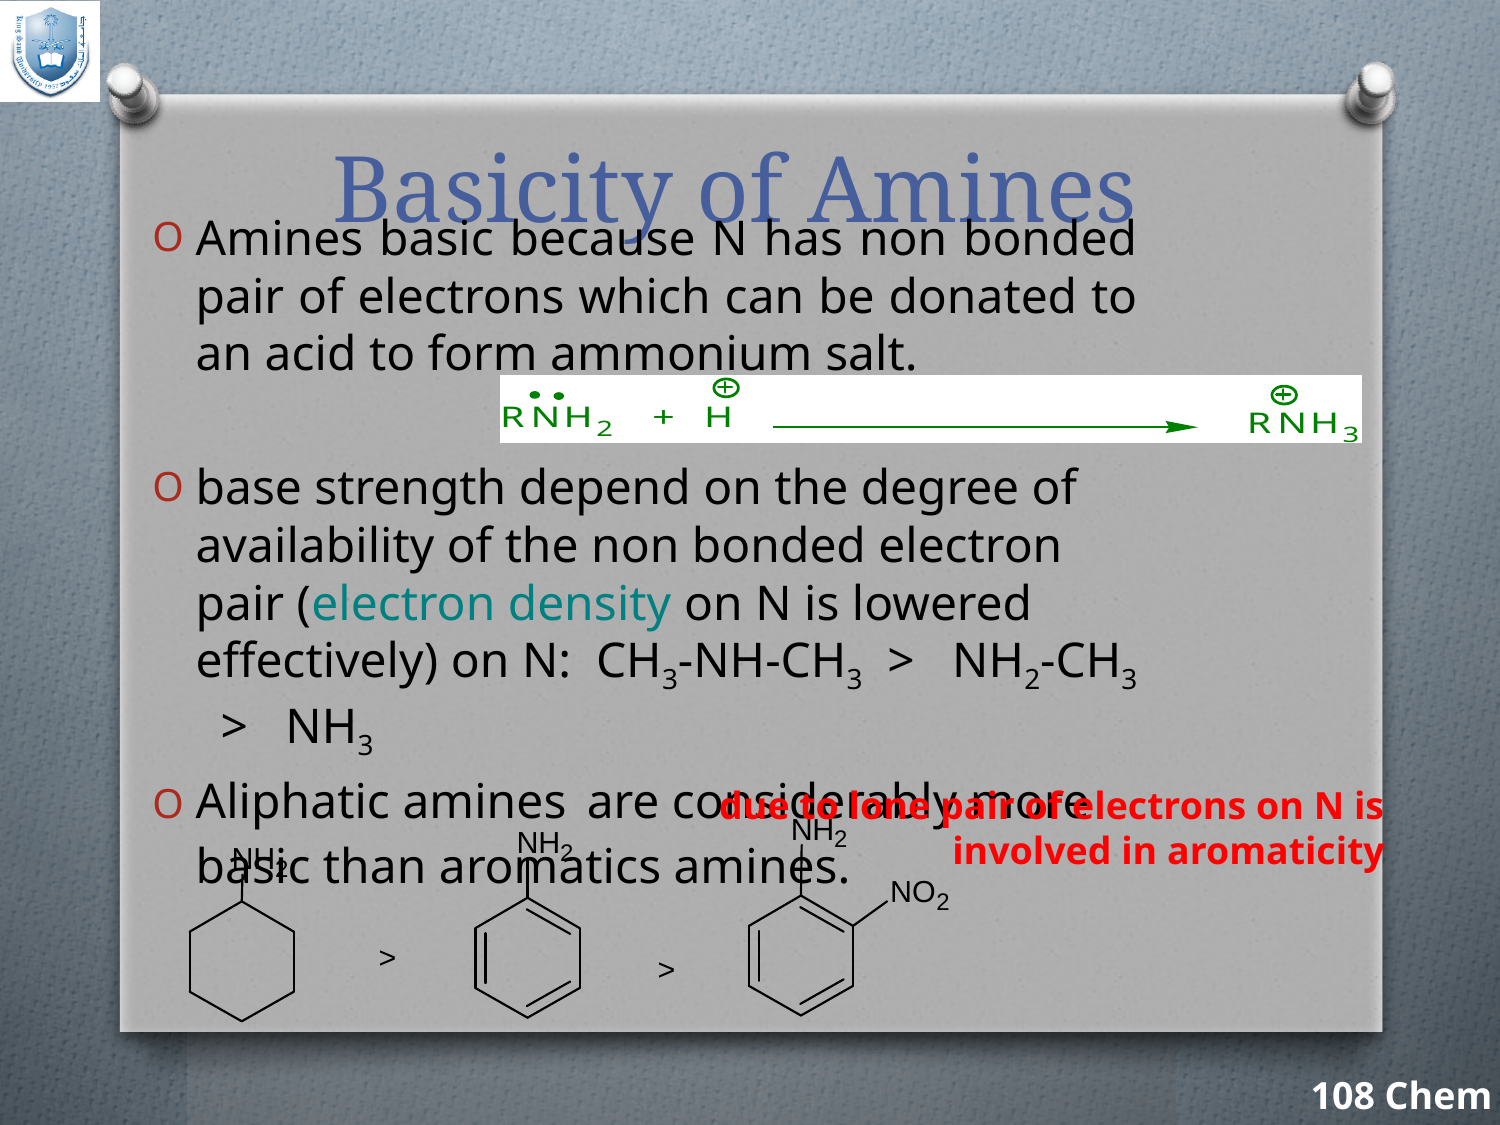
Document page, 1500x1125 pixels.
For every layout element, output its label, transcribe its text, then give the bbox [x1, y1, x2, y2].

text_box due to lone pair of electrons on N is involved in aromaticity [649, 774, 1400, 880]
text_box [187, 812, 951, 1035]
text_box 108 Chem [1295, 1064, 1500, 1125]
picture [0, 1, 198, 153]
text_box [499, 374, 1363, 444]
list Amines basic because N has non bonded pair of electrons which can be donated to an acid to form ammonium salt. base strength depend on the degree of availability of the non bonded electron pair (electron density on N is lowered effectively) on N: CH3-NH-CH3 > NH2-CH3 > NH3 Aliphatic amines are considerably more basic than aromatics amines. [137, 200, 1154, 913]
title Basicity of Amines [164, 87, 1307, 285]
picture [1317, 35, 1439, 156]
